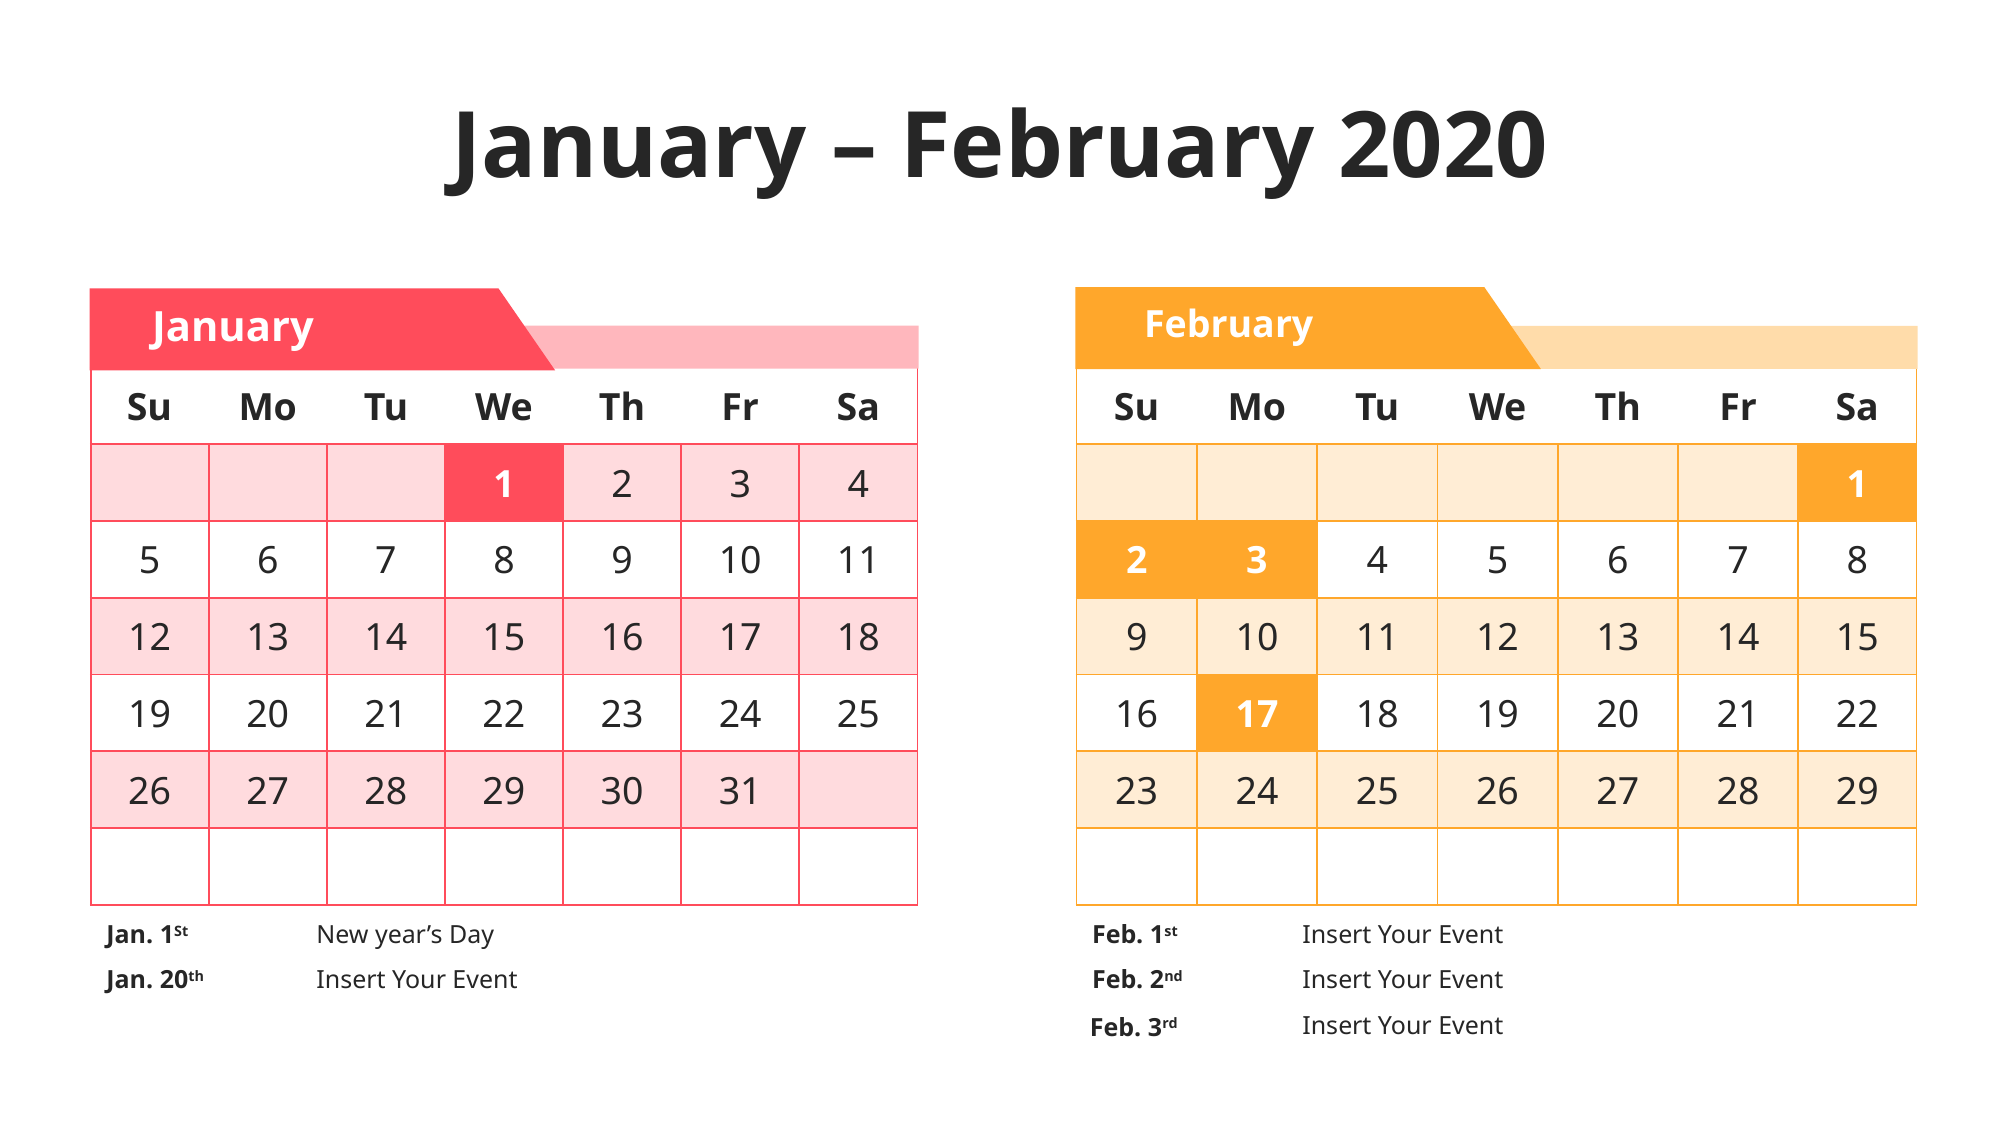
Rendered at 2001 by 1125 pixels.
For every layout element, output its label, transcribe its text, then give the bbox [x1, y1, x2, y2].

table_cell [1318, 445, 1437, 520]
table_cell 5 [92, 522, 208, 597]
table_header Mo [209, 372, 327, 443]
table_cell 12 [92, 599, 208, 674]
table_cell 11 [1318, 599, 1437, 674]
table_cell 7 [328, 522, 444, 597]
table_cell 13 [210, 599, 326, 674]
table_cell [1077, 829, 1196, 904]
table_header Th [1558, 370, 1678, 443]
text_box Feb. 1st [1077, 911, 1258, 956]
table_cell 27 [210, 752, 326, 827]
table_cell 7 [1679, 522, 1797, 597]
table_cell 14 [328, 599, 444, 674]
text_box New year’s Day [301, 911, 807, 956]
table_cell 24 [682, 675, 798, 750]
table_cell 15 [446, 599, 562, 674]
text_box Feb. 3rd [1075, 1003, 1193, 1049]
table_cell [800, 752, 917, 827]
table_header Su [92, 372, 209, 443]
table_cell 19 [1438, 675, 1557, 750]
table_cell 12 [1438, 599, 1557, 674]
text_box [1532, 325, 1919, 370]
text_box [88, 287, 558, 372]
table_cell 18 [1318, 675, 1437, 750]
table_cell 8 [446, 522, 562, 597]
title January – February 2020 [137, 38, 1863, 257]
table_cell [1559, 445, 1677, 520]
table_cell 29 [446, 752, 562, 827]
text_box Insert Your Event [301, 956, 807, 1002]
table_cell [446, 829, 562, 904]
table_header Tu [1317, 371, 1437, 443]
table_cell 3 [1198, 522, 1316, 597]
table_cell 4 [800, 445, 917, 520]
table_cell 16 [1077, 675, 1196, 750]
table_cell [564, 829, 680, 904]
table_cell [92, 829, 208, 904]
table_cell 8 [1799, 522, 1916, 597]
table_cell 6 [210, 522, 326, 597]
table_cell 26 [92, 752, 208, 827]
table_cell [1679, 829, 1797, 904]
table_cell 1 [1799, 445, 1916, 520]
table_cell 29 [1799, 752, 1916, 827]
table_cell 10 [682, 522, 798, 597]
table_cell 13 [1559, 599, 1677, 674]
table_cell [800, 829, 917, 904]
table_cell 22 [446, 675, 562, 750]
text_box Jan. 1St [91, 911, 272, 956]
table_cell 25 [800, 675, 917, 750]
table_cell [682, 829, 798, 904]
table_cell 23 [564, 675, 680, 750]
table_cell 25 [1318, 752, 1437, 827]
table_cell 20 [1559, 675, 1677, 750]
text_box [549, 325, 920, 370]
table_cell 2 [1077, 522, 1196, 597]
table_cell [1438, 445, 1557, 520]
table_cell [1799, 829, 1916, 904]
table_header Th [563, 370, 681, 443]
table_header Fr [1678, 370, 1798, 443]
table_cell [1438, 829, 1557, 904]
table_header Mo [1197, 371, 1317, 443]
table_cell 31 [682, 752, 798, 827]
table_cell 1 [446, 445, 562, 520]
text_box February [1129, 292, 1635, 353]
table_cell 17 [1198, 675, 1316, 750]
table_cell 21 [328, 675, 444, 750]
table_cell [328, 829, 444, 904]
table_cell [1198, 445, 1316, 520]
table_cell 11 [800, 522, 917, 597]
table_cell 3 [682, 445, 798, 520]
table_cell 26 [1438, 752, 1557, 827]
table_cell [210, 829, 326, 904]
text_box Insert Your Event [1287, 911, 1793, 956]
table_cell [1679, 445, 1797, 520]
table_header We [1437, 370, 1558, 443]
text_box Feb. 2nd [1077, 956, 1258, 1002]
table_cell 24 [1198, 752, 1316, 827]
table_cell [1318, 829, 1437, 904]
text_box [1074, 286, 1543, 371]
table_header Sa [799, 370, 917, 443]
table_header Tu [327, 372, 445, 443]
table_cell [1559, 829, 1677, 904]
table_cell 10 [1198, 599, 1316, 674]
table_cell 23 [1077, 752, 1196, 827]
table_cell 28 [1679, 752, 1797, 827]
table_cell 15 [1799, 599, 1916, 674]
text_box Insert Your Event [1287, 956, 1793, 1001]
table_header We [445, 370, 563, 443]
text_box Jan. 20th [91, 956, 272, 1002]
table_cell 9 [564, 522, 680, 597]
table_cell 9 [1077, 599, 1196, 674]
table_cell 16 [564, 599, 680, 674]
table_header Fr [681, 370, 799, 443]
table_cell 6 [1559, 522, 1677, 597]
table_cell 14 [1679, 599, 1797, 674]
table_cell 20 [210, 675, 326, 750]
table_cell 2 [564, 445, 680, 520]
table_cell 30 [564, 752, 680, 827]
table_cell [92, 445, 208, 520]
table_cell [328, 445, 444, 520]
table_cell 28 [328, 752, 444, 827]
table_cell 4 [1318, 522, 1437, 597]
table_cell 18 [800, 599, 917, 674]
table_header Sa [1798, 370, 1916, 443]
table_header Su [1077, 371, 1197, 443]
text_box Insert Your Event [1287, 1001, 1793, 1047]
table_cell 19 [92, 675, 208, 750]
table_cell [210, 445, 326, 520]
table_cell 27 [1559, 752, 1677, 827]
text_box January [137, 292, 643, 358]
table_cell 5 [1438, 522, 1557, 597]
table_cell 22 [1799, 675, 1916, 750]
table_cell [1198, 829, 1316, 904]
table_cell 17 [682, 599, 798, 674]
table_cell [1077, 445, 1196, 520]
table_cell 21 [1679, 675, 1797, 750]
